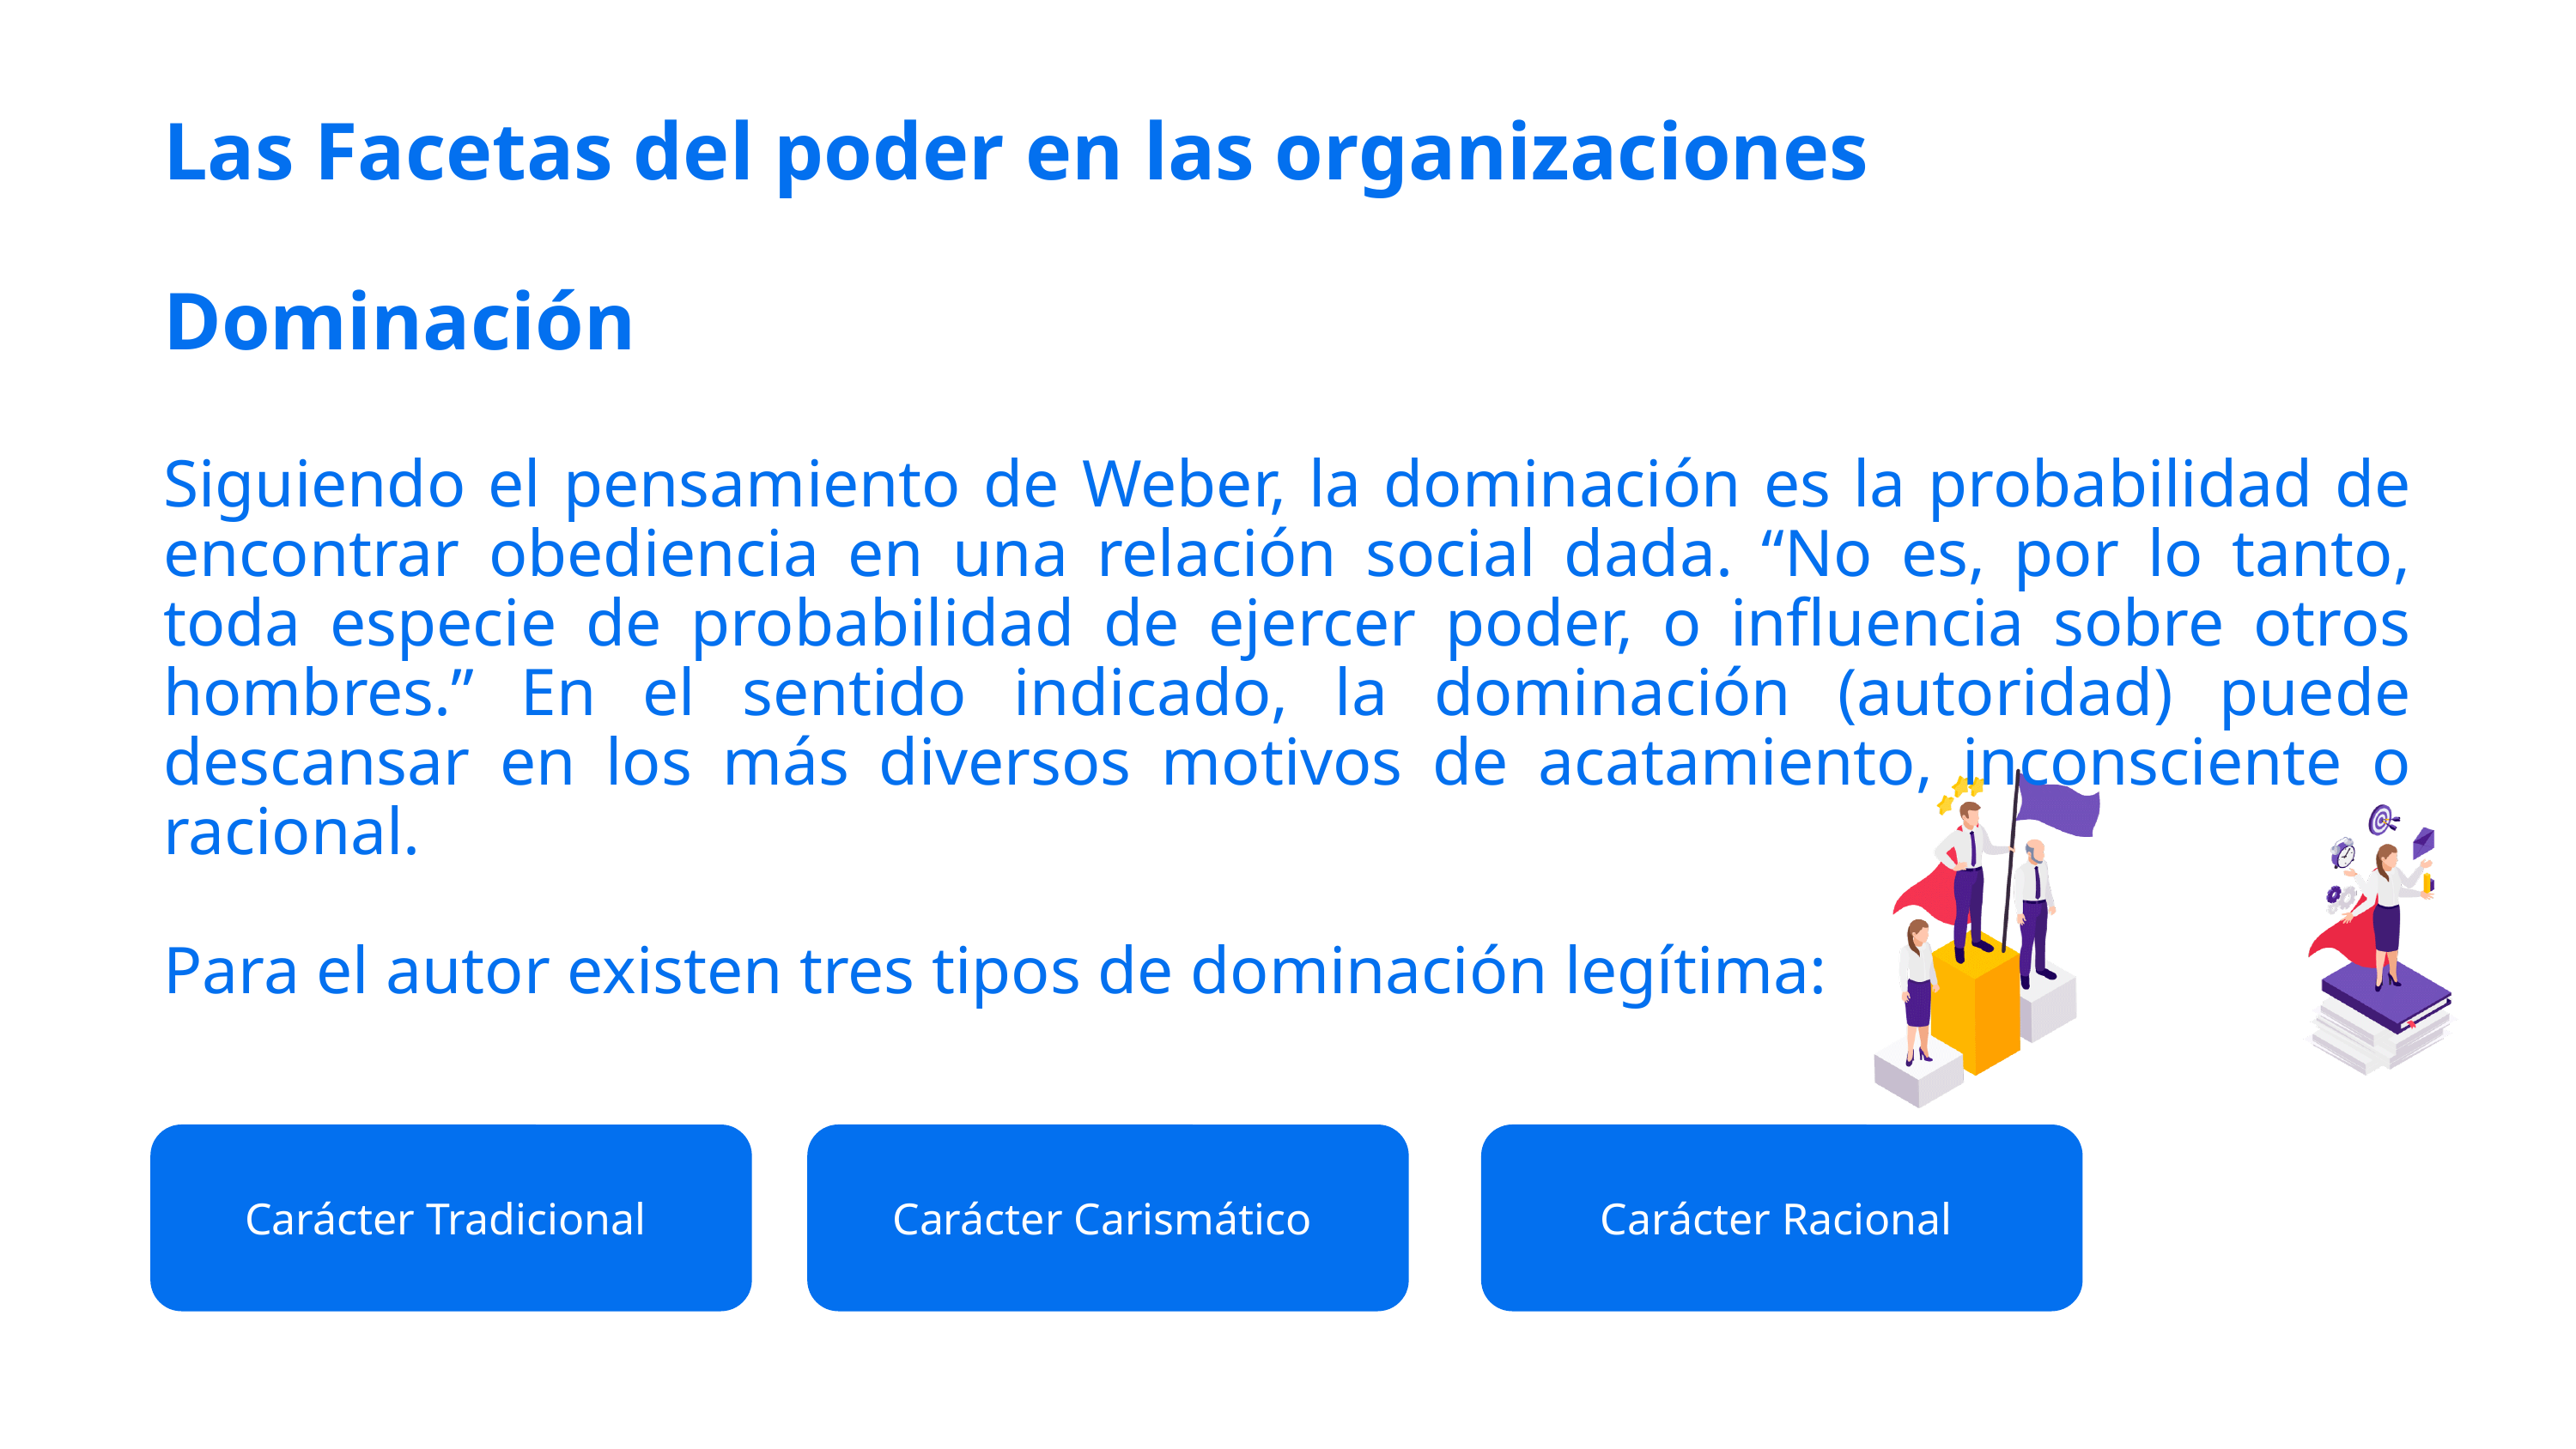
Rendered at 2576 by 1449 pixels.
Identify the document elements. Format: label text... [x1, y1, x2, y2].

text_box Carácter Carismático [806, 1124, 1410, 1313]
text_box Las Facetas del poder en las organizaciones Dominación Siguiendo el pensamiento de Weber, la dominación es la probabilidad de encontrar obediencia en una relación social dada. “No es, por lo tanto, toda especie de probabilidad de ejercer poder, o influencia sobre otros hombres.” En el sentido indicado, la dominación (autoridad) puede descansar en los más diversos motivos de acatamiento, inconsciente o racional. Para el autor existen tres tipos de dominación legítima: [150, 105, 2426, 1015]
text_box Carácter Tradicional [149, 1124, 753, 1313]
picture [1758, 693, 2553, 1155]
text_box Carácter Racional [1480, 1124, 2083, 1313]
